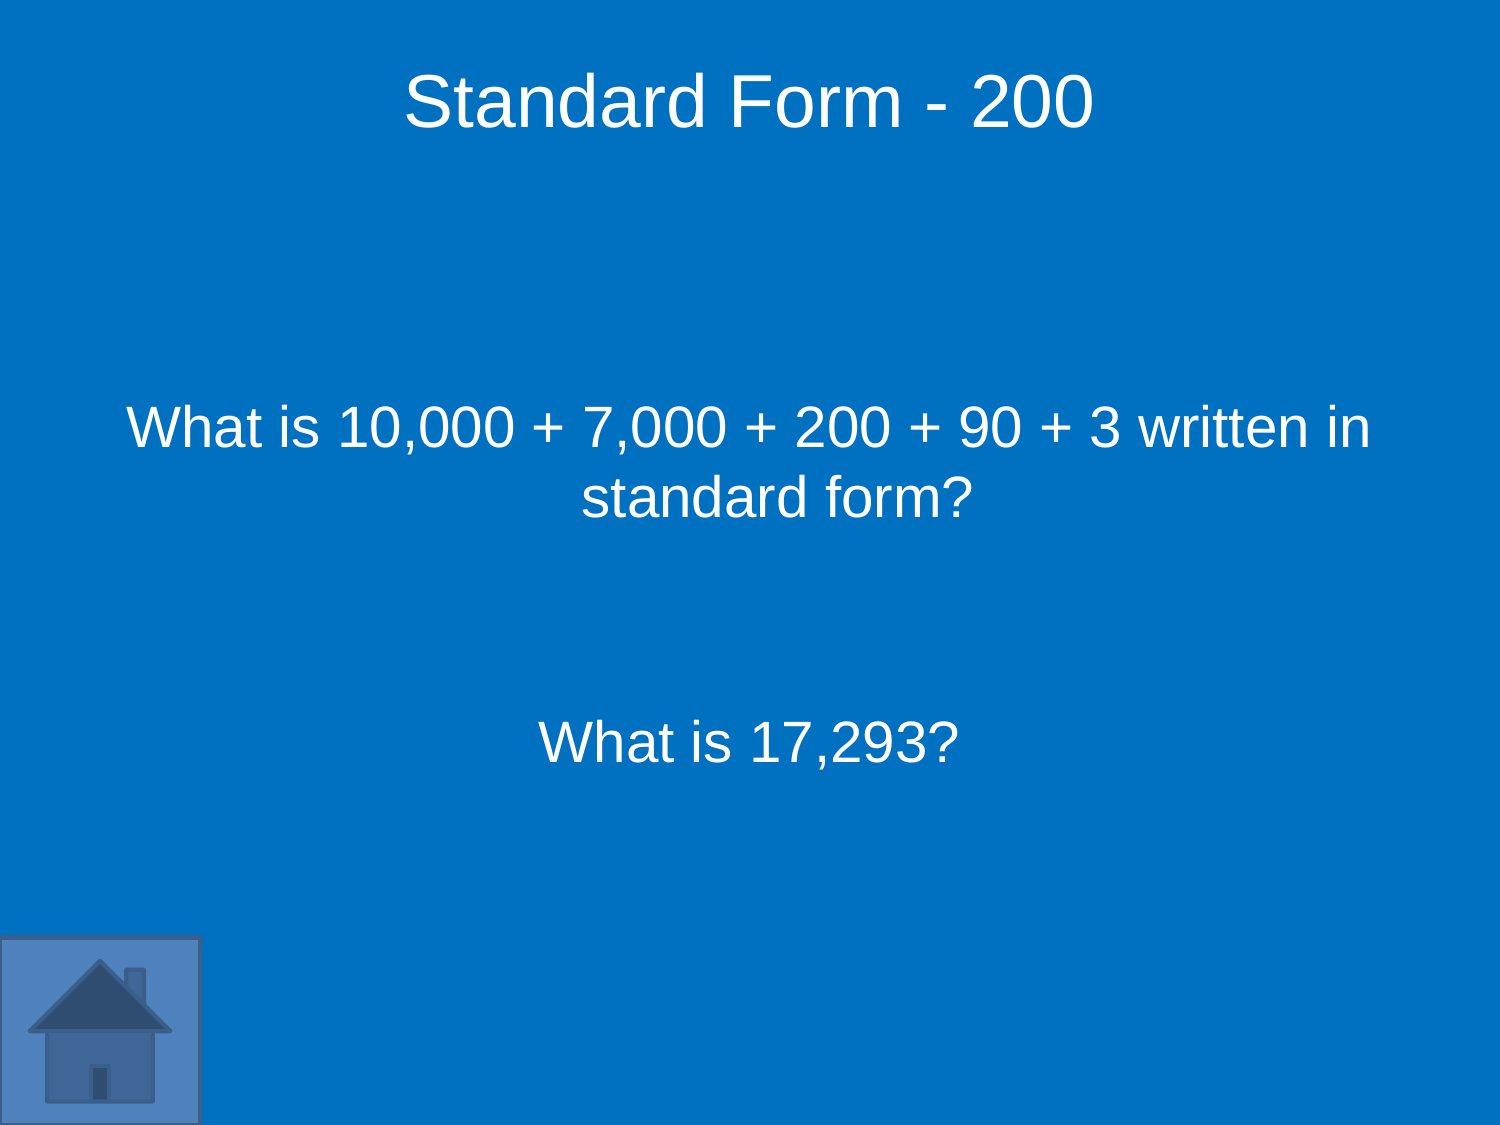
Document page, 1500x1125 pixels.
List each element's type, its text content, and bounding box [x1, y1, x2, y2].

text_box What is 10,000 + 7,000 + 200 + 90 + 3 written in standard form? What is 17,293? [74, 249, 1425, 1088]
text_box [0, 935, 202, 1125]
text_box Standard Form - 200 [74, 45, 1425, 233]
